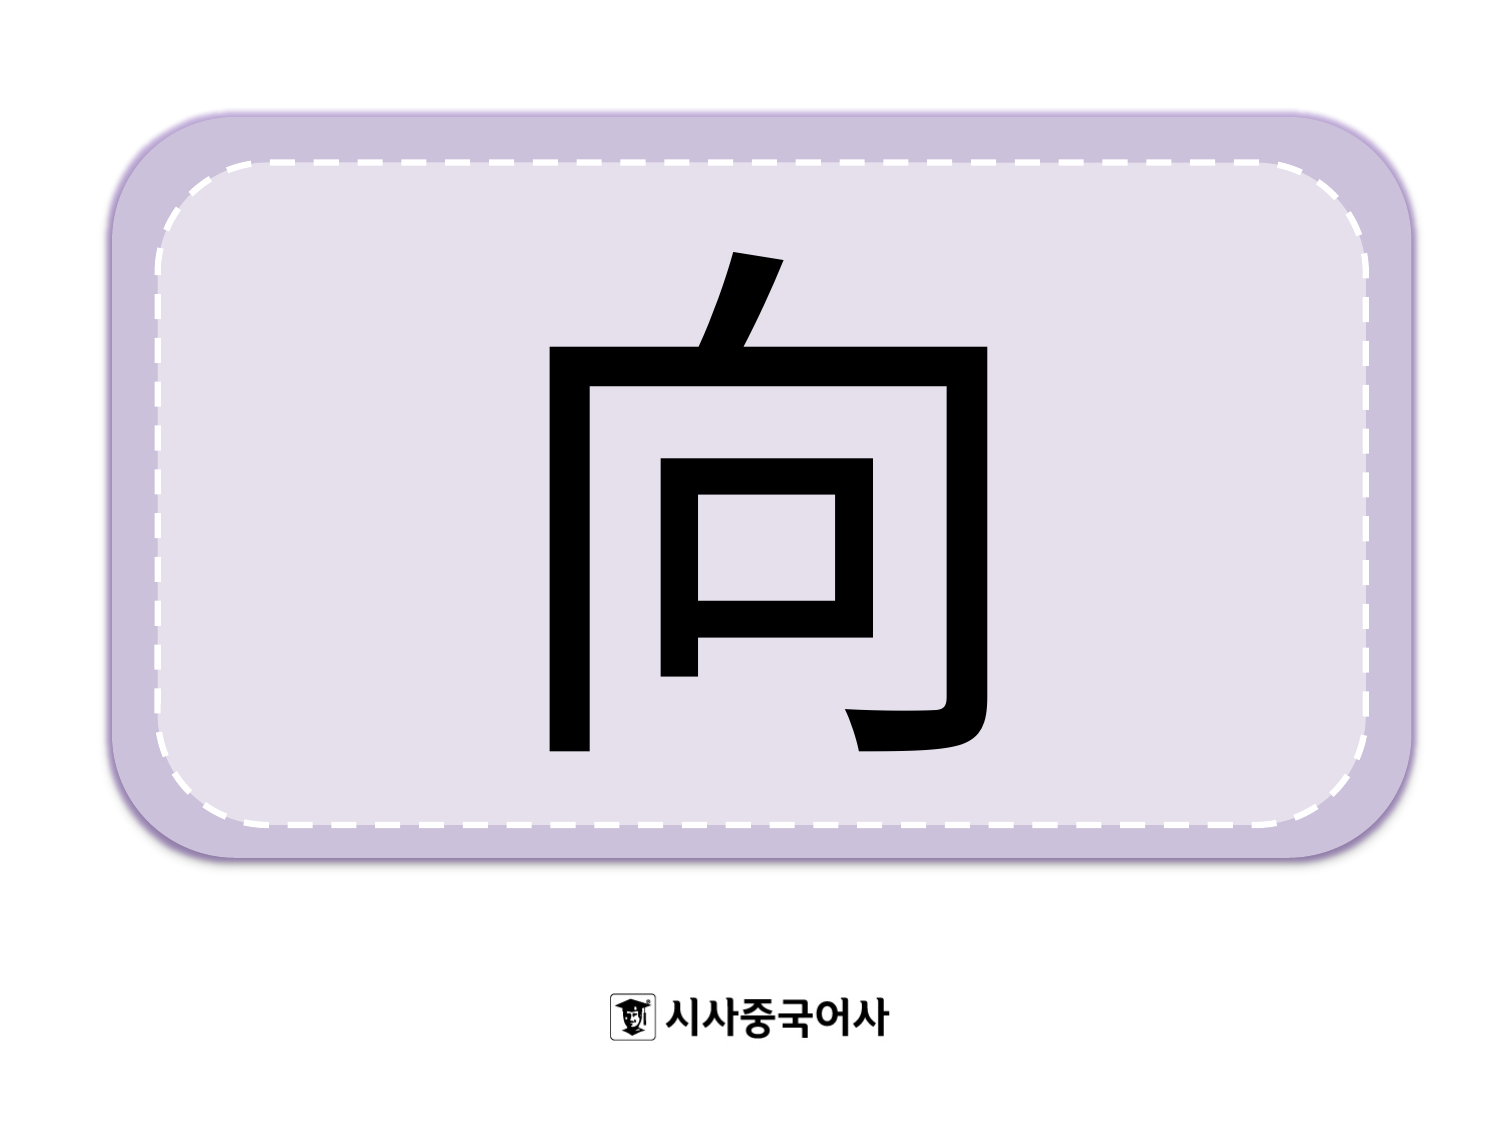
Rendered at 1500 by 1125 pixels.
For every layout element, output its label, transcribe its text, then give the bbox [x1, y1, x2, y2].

text_box 向 [162, 160, 1371, 824]
picture [602, 987, 898, 1047]
